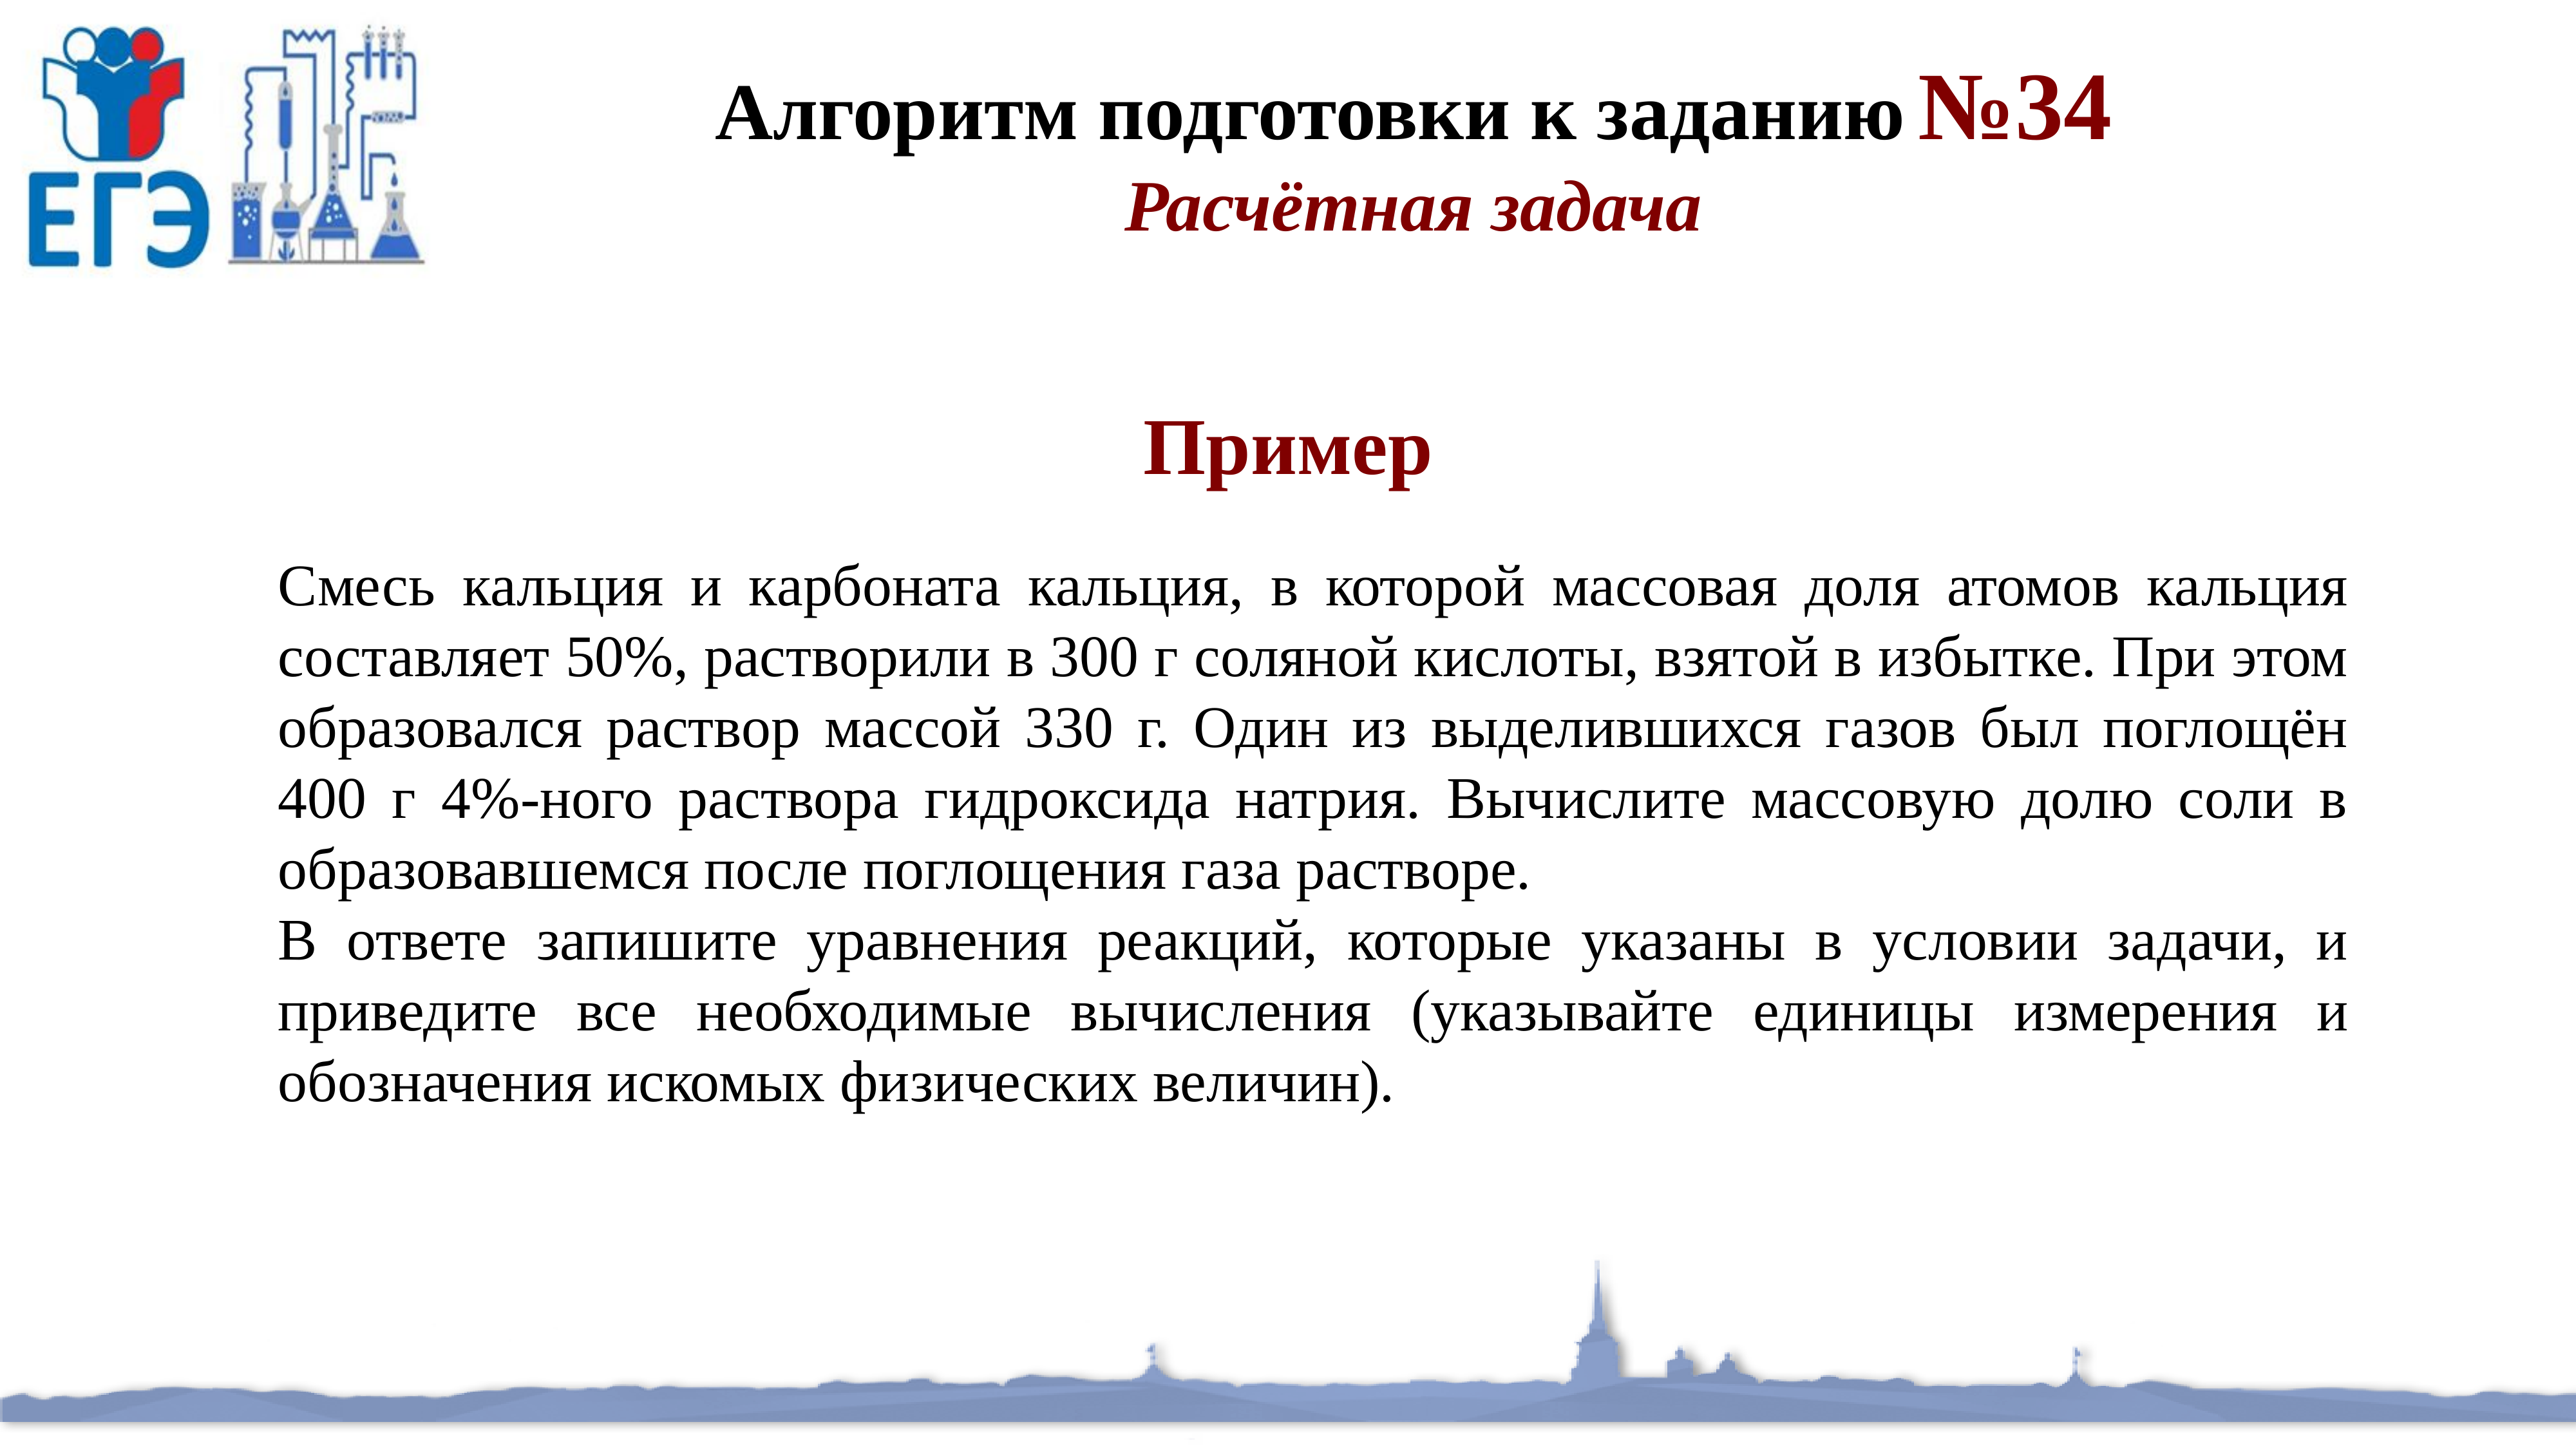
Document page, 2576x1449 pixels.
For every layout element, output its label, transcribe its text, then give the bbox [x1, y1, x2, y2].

picture [0, 0, 449, 290]
text_box Алгоритм подготовки к заданию №34 Расчётная задача [519, 37, 2307, 251]
text_box Пример [835, 388, 1741, 495]
text_box Смесь кальция и карбоната кальция, в которой массовая доля атомов кальция составляет 50%, растворили в 300 г соляной кислоты, взятой в избытке. При этом образовался раствор массой 330 г. Один из выделившихся газов был поглощён 400 г 4%-ного раствора гидроксида натрия. Вычислите массовую долю соли в образовавшемся после поглощения газа растворе. В ответе запишите уравнения реакций, которые указаны в условии задачи, и приведите все необходимые вычисления (указывайте единицы измерения и обозначения искомых физических величин). [269, 542, 2361, 1118]
picture [0, 1259, 2576, 1440]
